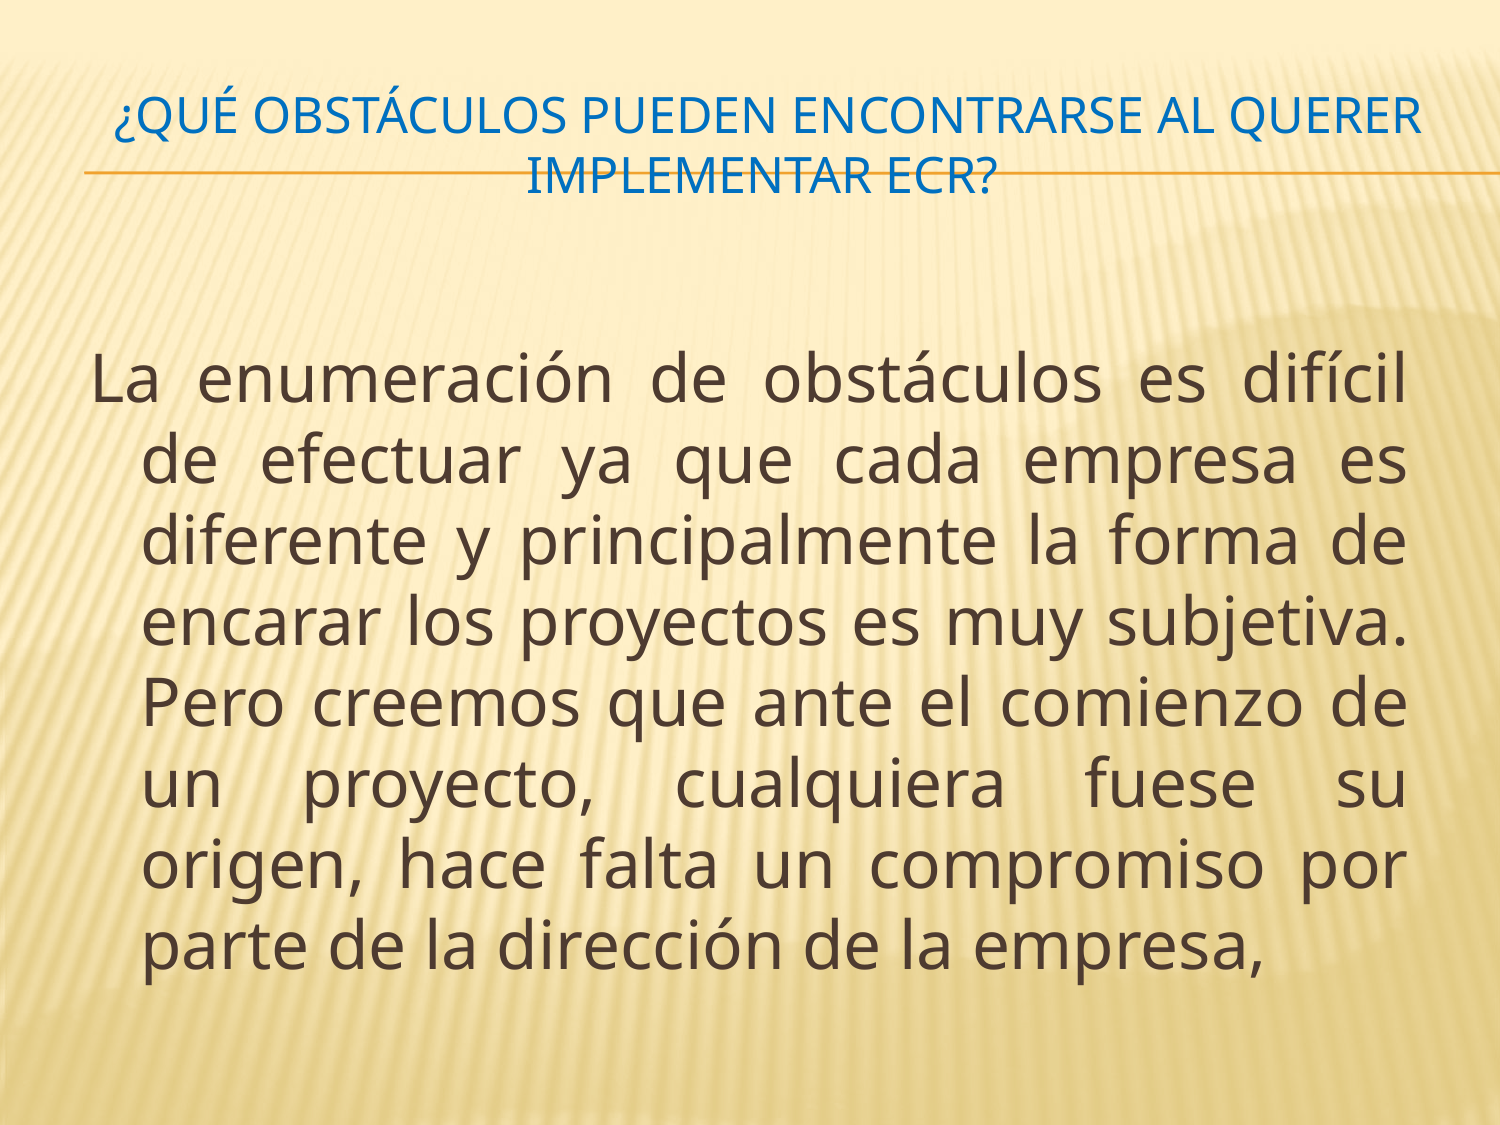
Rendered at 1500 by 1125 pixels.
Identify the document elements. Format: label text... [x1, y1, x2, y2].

list La enumeración de obstáculos es difícil de efectuar ya que cada empresa es diferente y principalmente la forma de encarar los proyectos es muy subjetiva. Pero creemos que ante el comienzo de un proyecto, cualquiera fuese su origen, hace falta un compromiso por parte de la dirección de la empresa, [75, 328, 1425, 1055]
title ¿Qué obstáculos pueden encontrarse al querer implementar ECR? [50, 75, 1475, 213]
